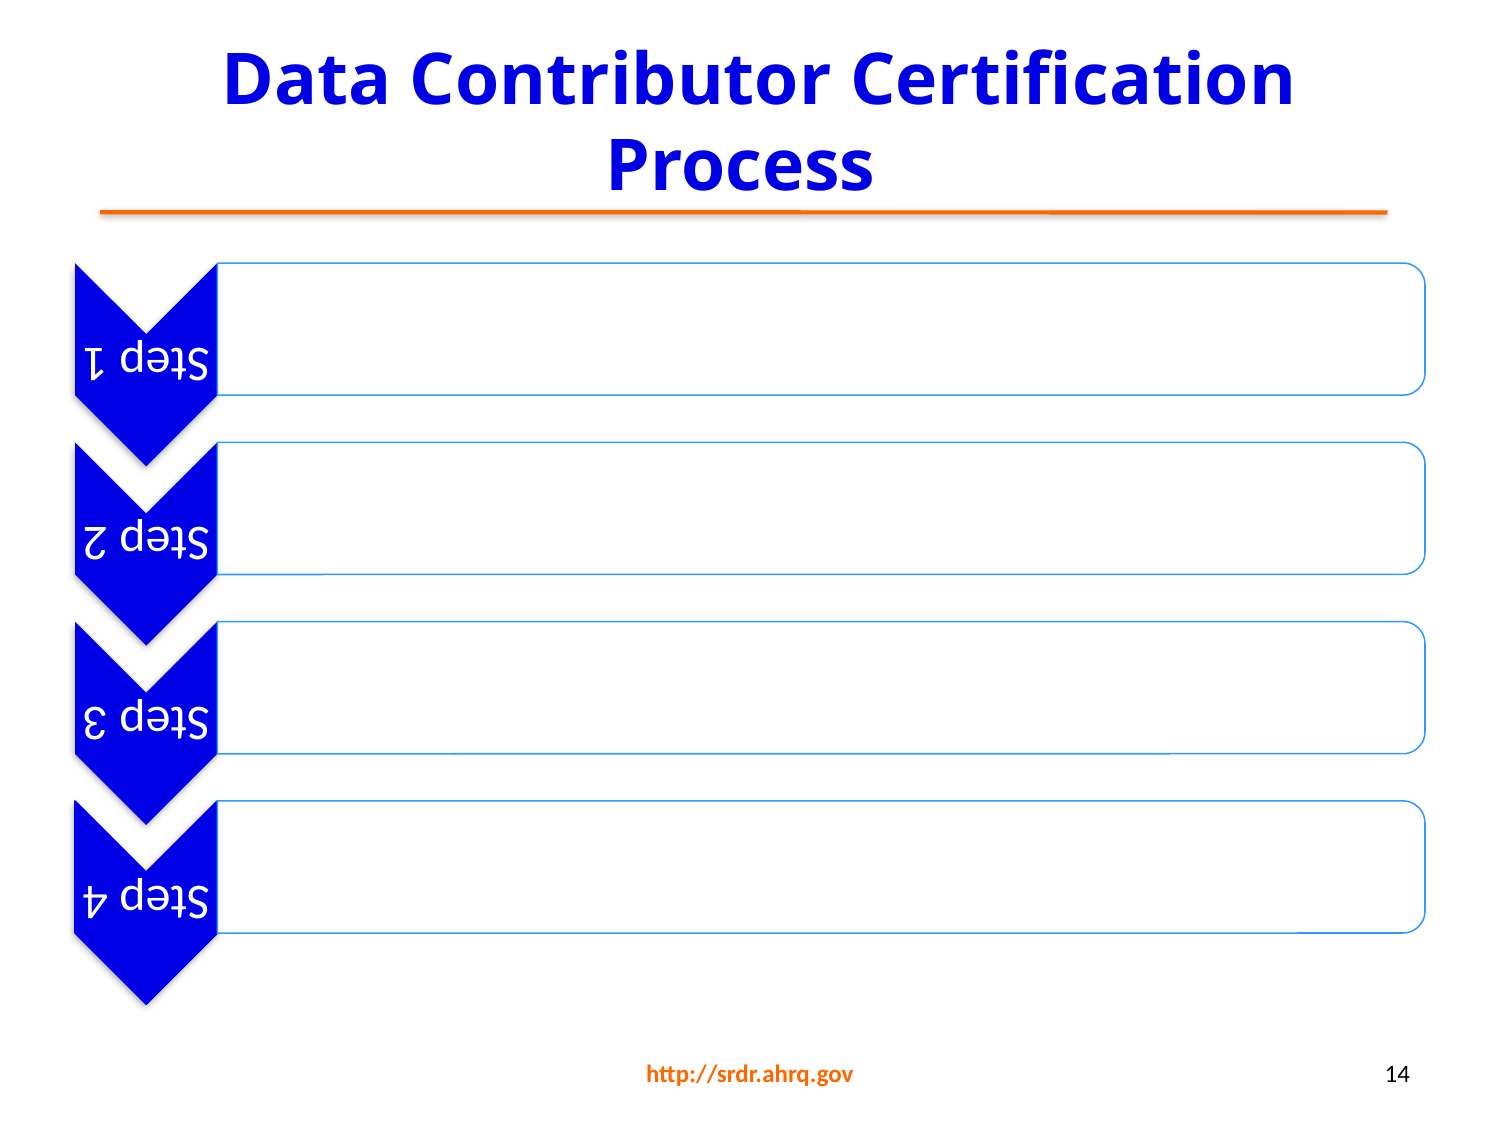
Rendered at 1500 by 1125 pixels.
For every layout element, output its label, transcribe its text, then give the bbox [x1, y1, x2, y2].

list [74, 262, 1426, 1006]
slide_number 14 [1074, 1042, 1425, 1103]
title Data Contributor Certification Process [75, 24, 1425, 213]
text_box http://srdr.ahrq.gov [512, 1042, 988, 1103]
